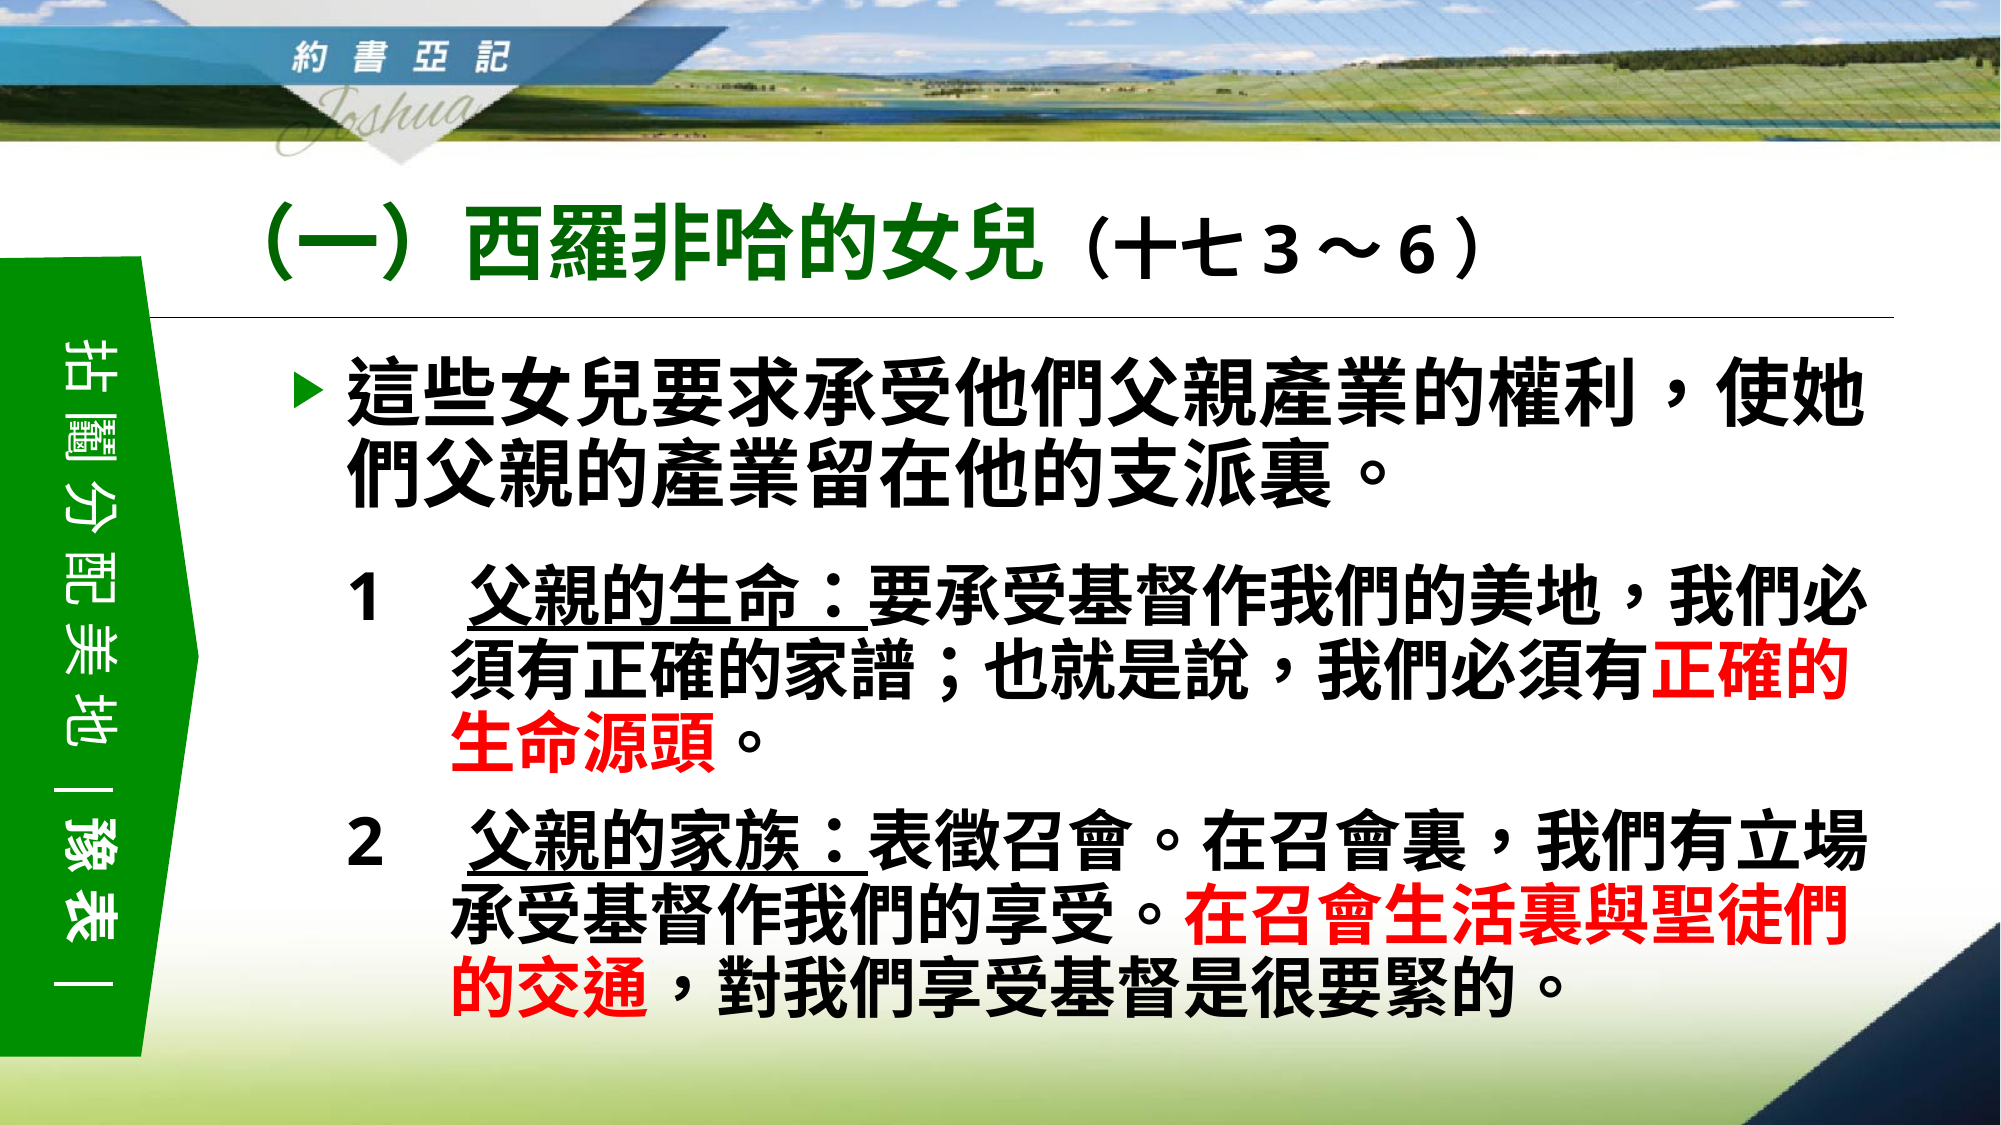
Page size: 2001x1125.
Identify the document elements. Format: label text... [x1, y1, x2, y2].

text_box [294, 345, 1894, 1036]
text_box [54, 789, 113, 985]
text_box [0, 255, 200, 1058]
text_box 拈鬮分配美地 豫表 [35, 323, 134, 983]
text_box （一）西羅非哈的女兒（十七3～6） [198, 182, 1613, 298]
picture [0, 0, 2001, 1125]
